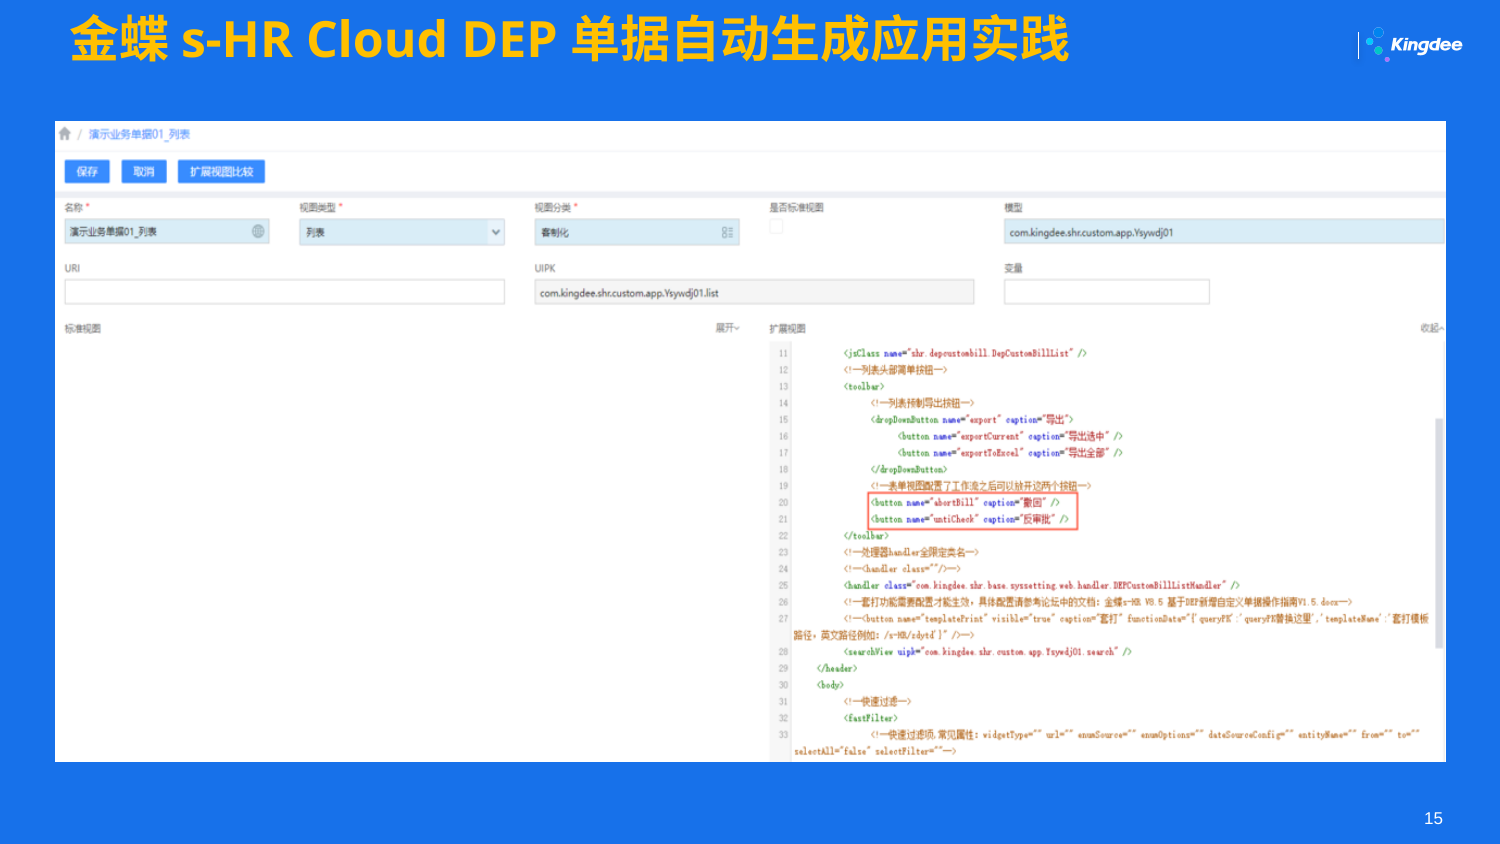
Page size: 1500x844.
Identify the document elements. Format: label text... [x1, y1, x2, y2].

picture [1350, 15, 1466, 76]
picture [55, 120, 1446, 763]
text_box 金蝶s-HR Cloud DEP单据自动生成应用实践 [69, 7, 1447, 68]
